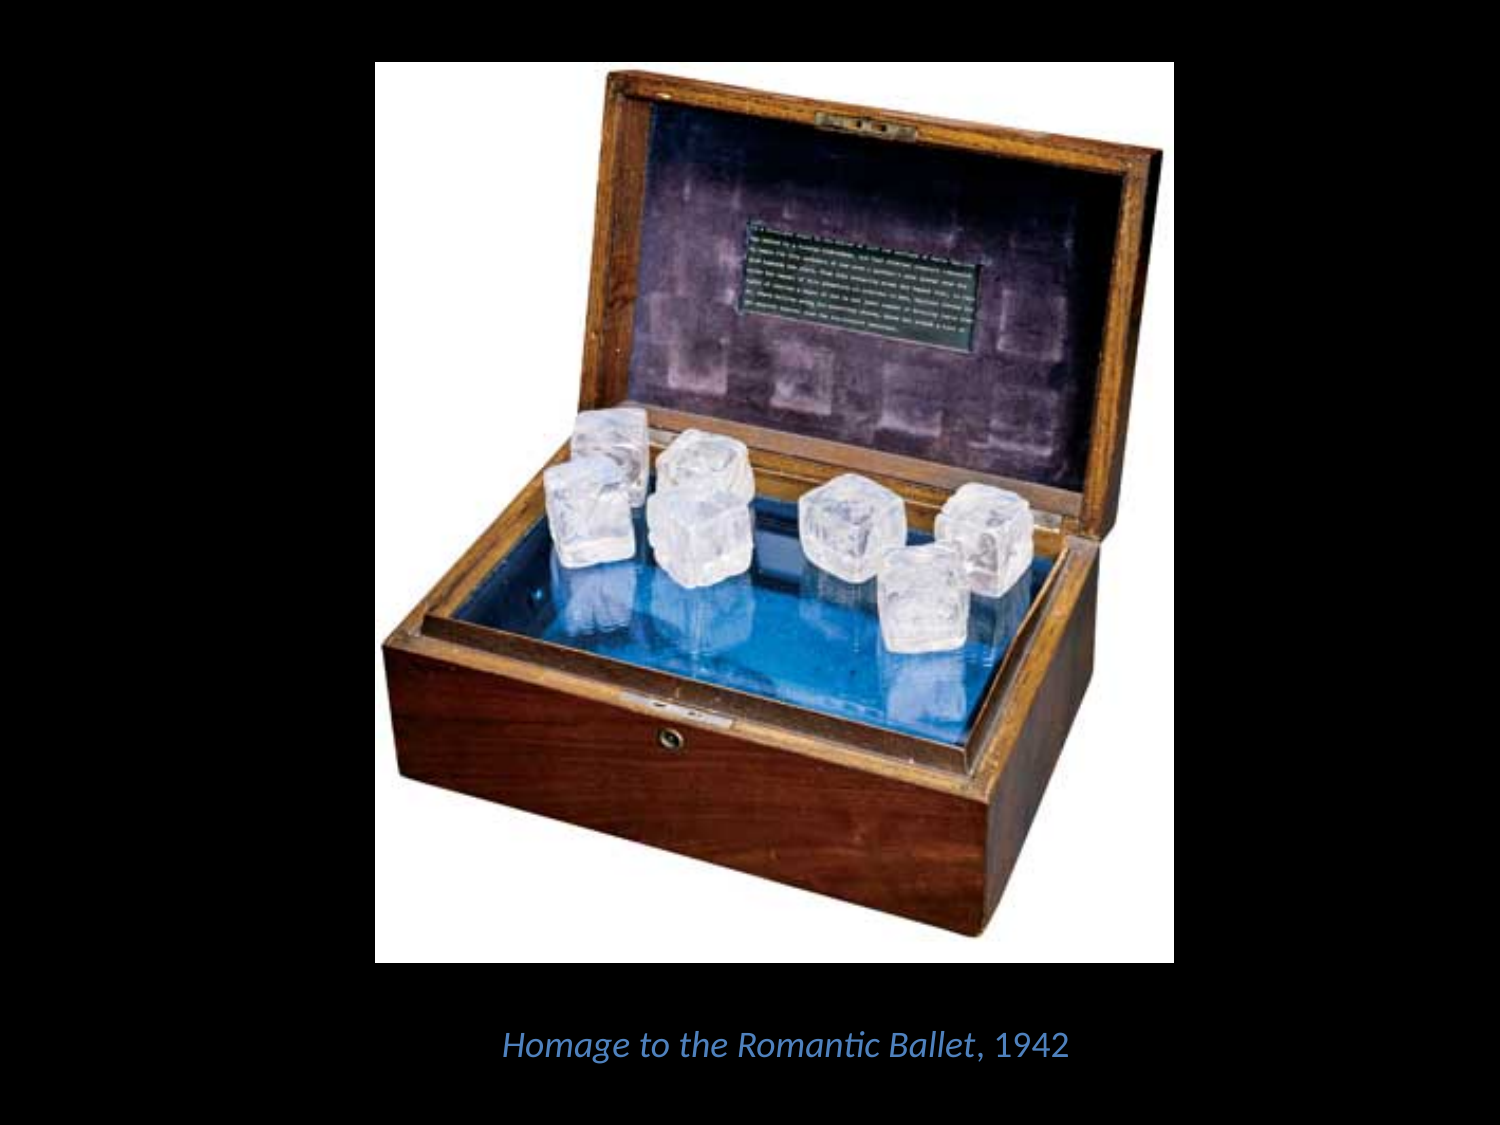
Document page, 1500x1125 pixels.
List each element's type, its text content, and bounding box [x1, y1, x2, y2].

text_box Homage to the Romantic Ballet, 1942 [478, 1012, 1085, 1073]
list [374, 62, 1174, 963]
